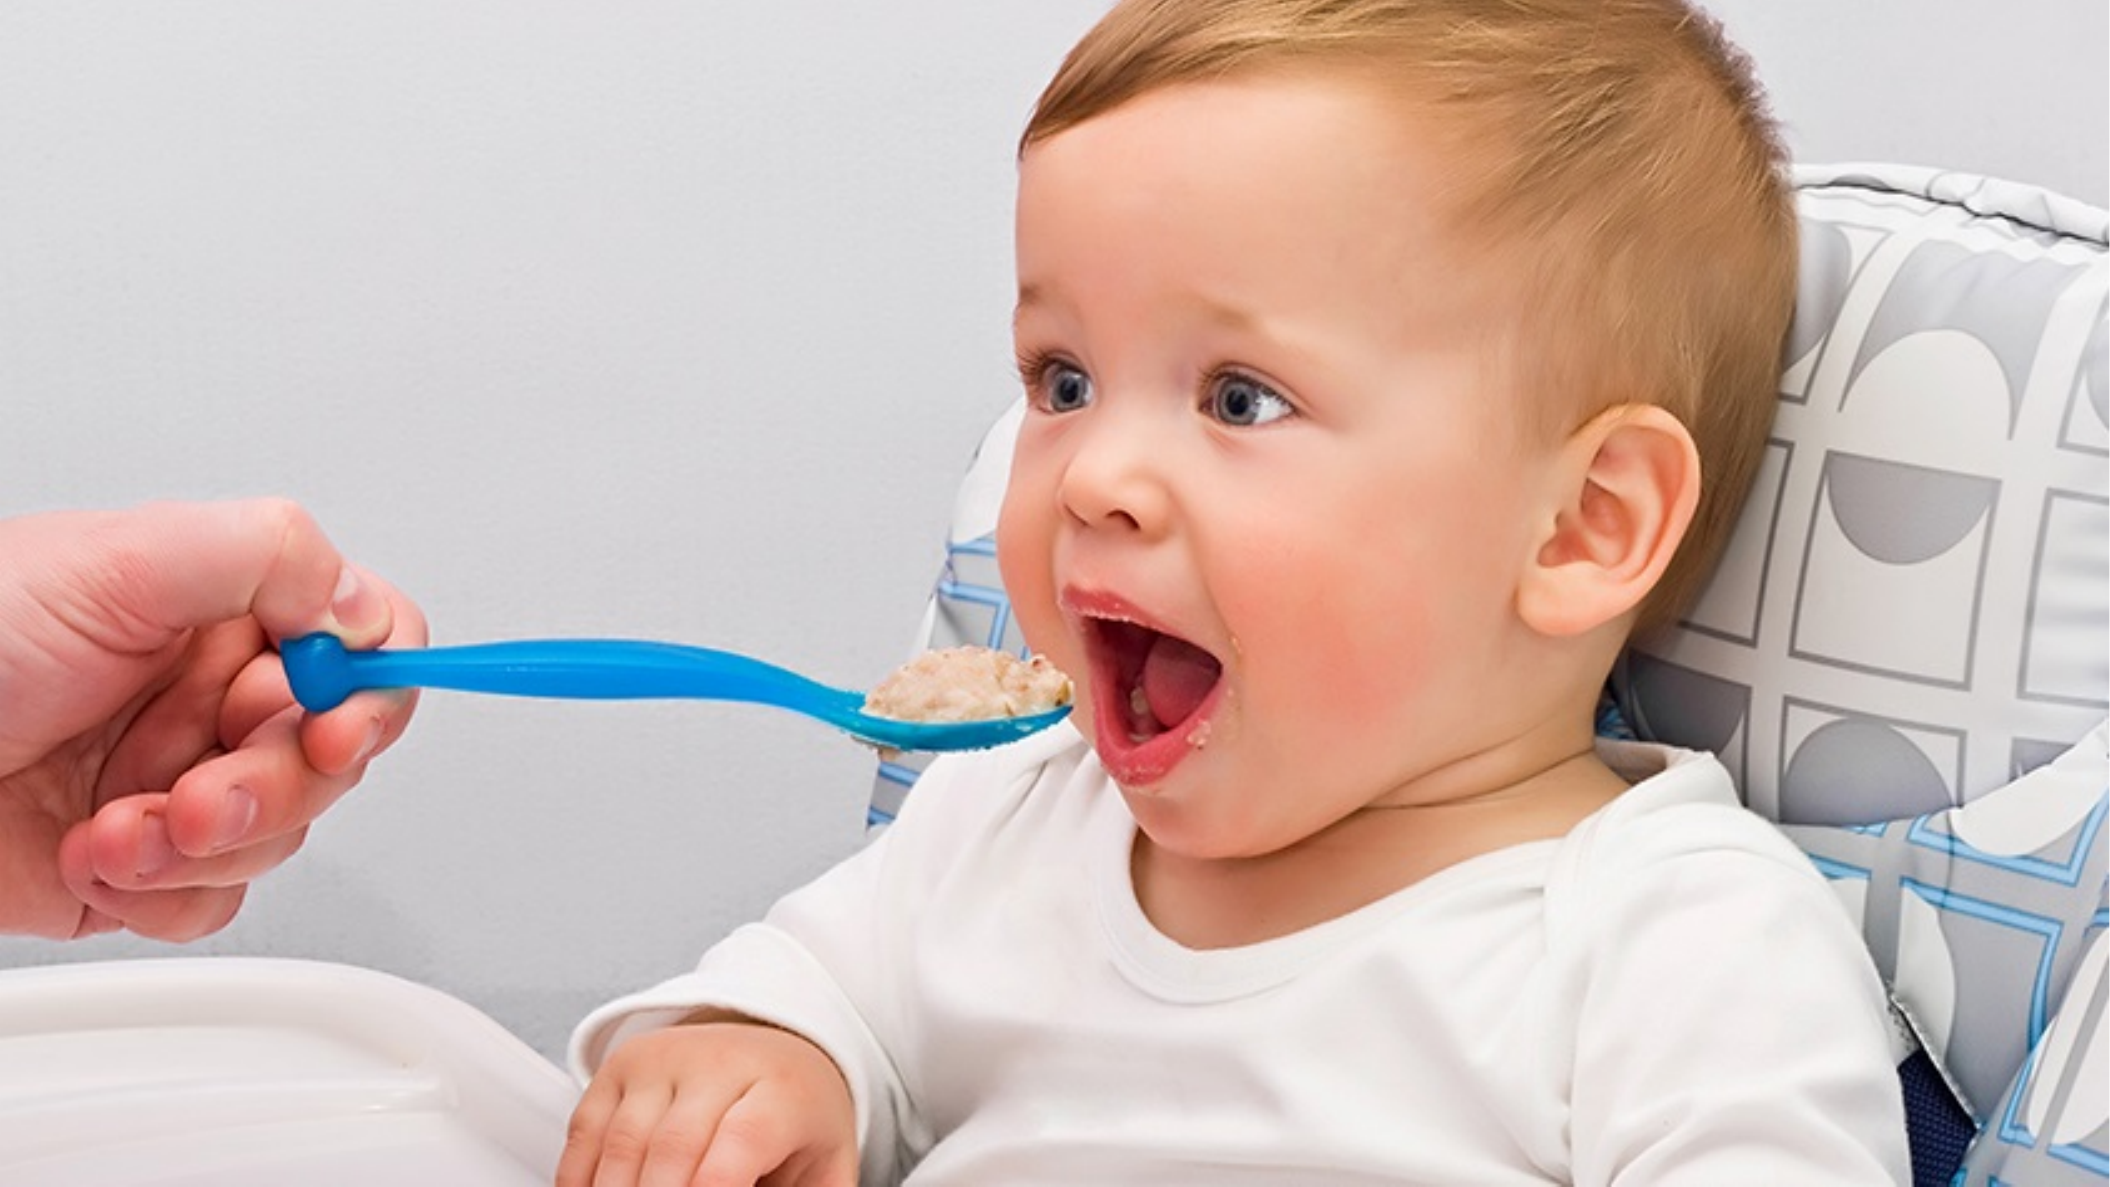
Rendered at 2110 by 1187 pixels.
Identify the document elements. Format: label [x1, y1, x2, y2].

text_box [0, 0, 2110, 1187]
